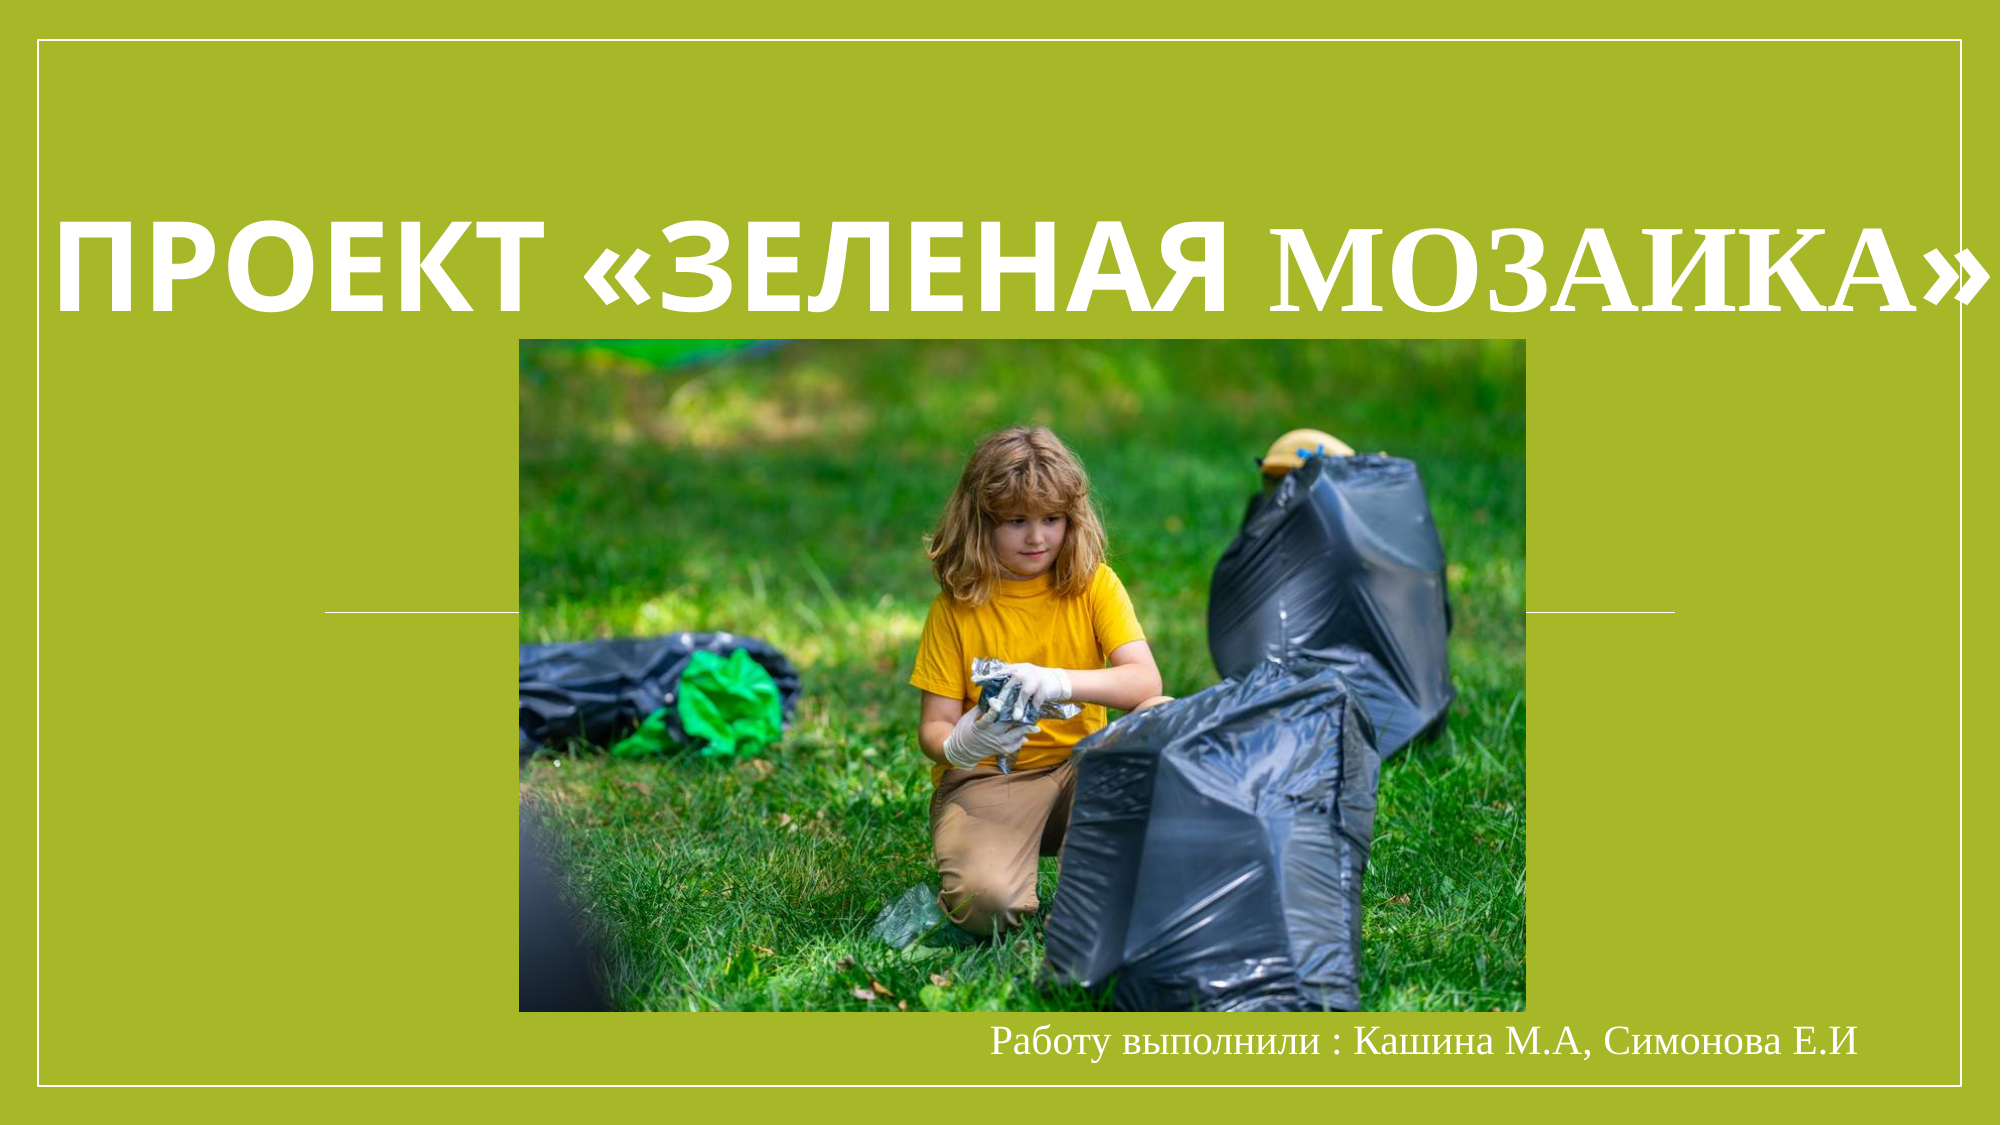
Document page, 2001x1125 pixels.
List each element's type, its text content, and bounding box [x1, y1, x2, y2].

picture [519, 339, 1527, 1012]
subtitle Работу выполнили : Кашина М.А, Симонова Е.И [859, 1011, 2000, 1125]
title Проект «Зеленая мозаика» [34, 87, 2000, 345]
